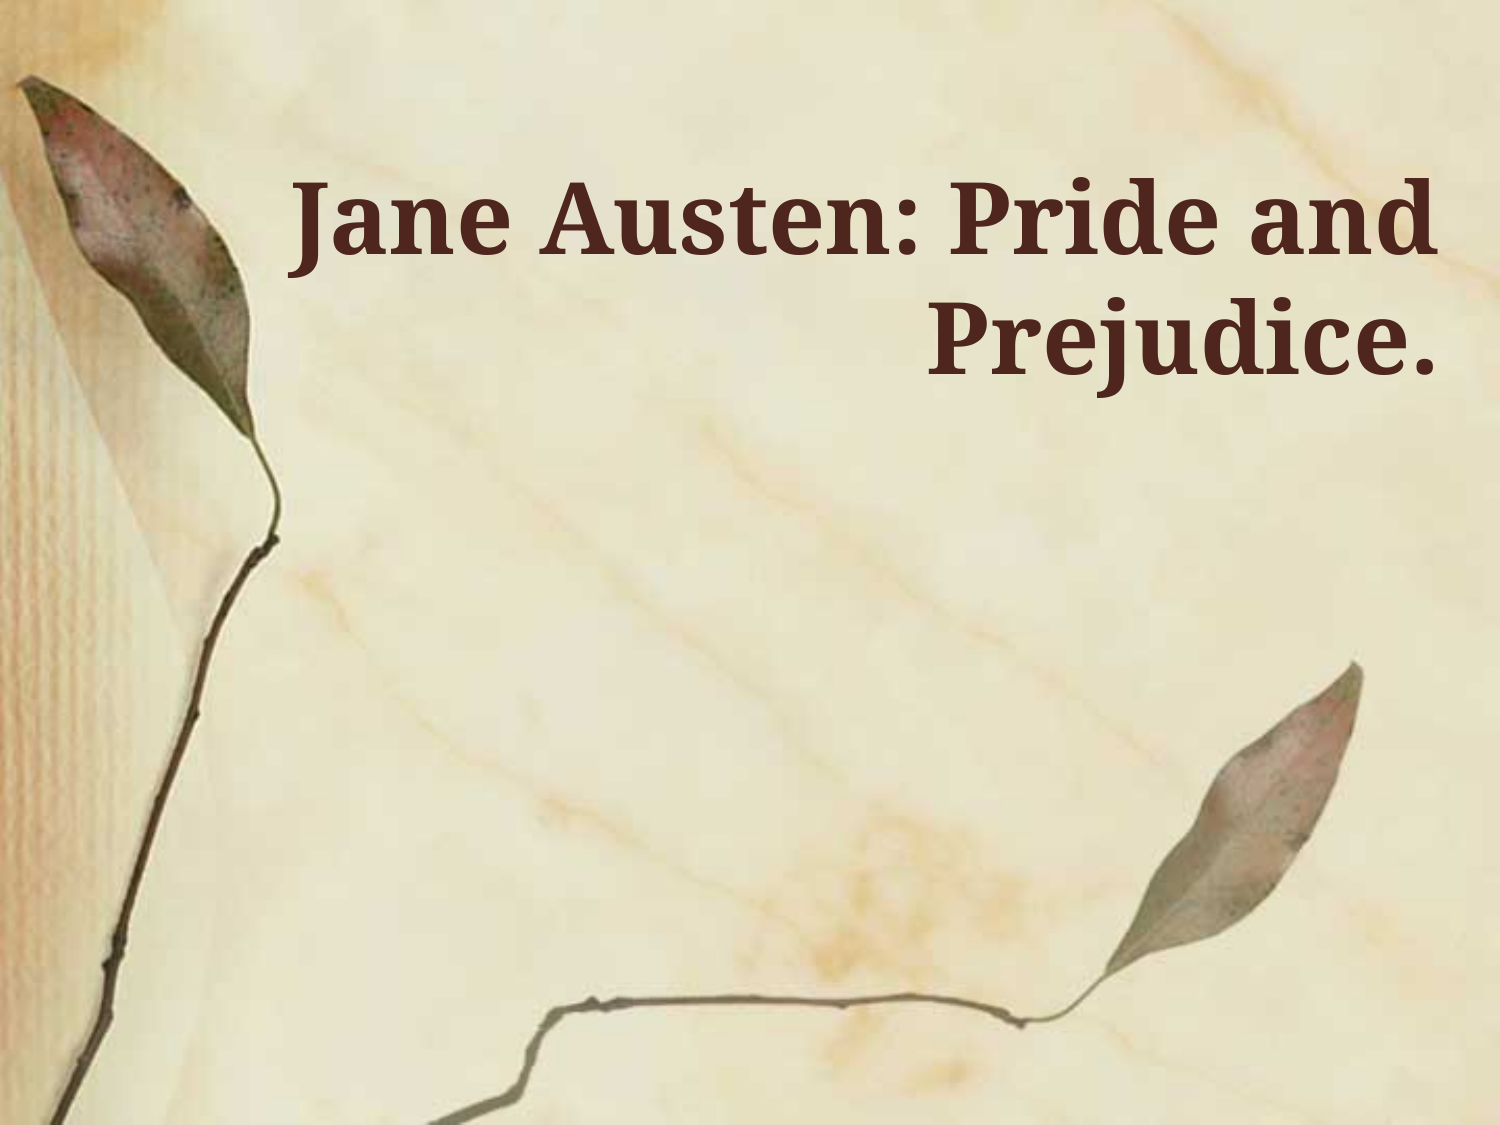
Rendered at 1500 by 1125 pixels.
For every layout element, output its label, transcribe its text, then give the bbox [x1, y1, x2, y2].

picture [0, 0, 1500, 1125]
title Jane Austen: Pride and Prejudice. [229, 160, 1456, 403]
